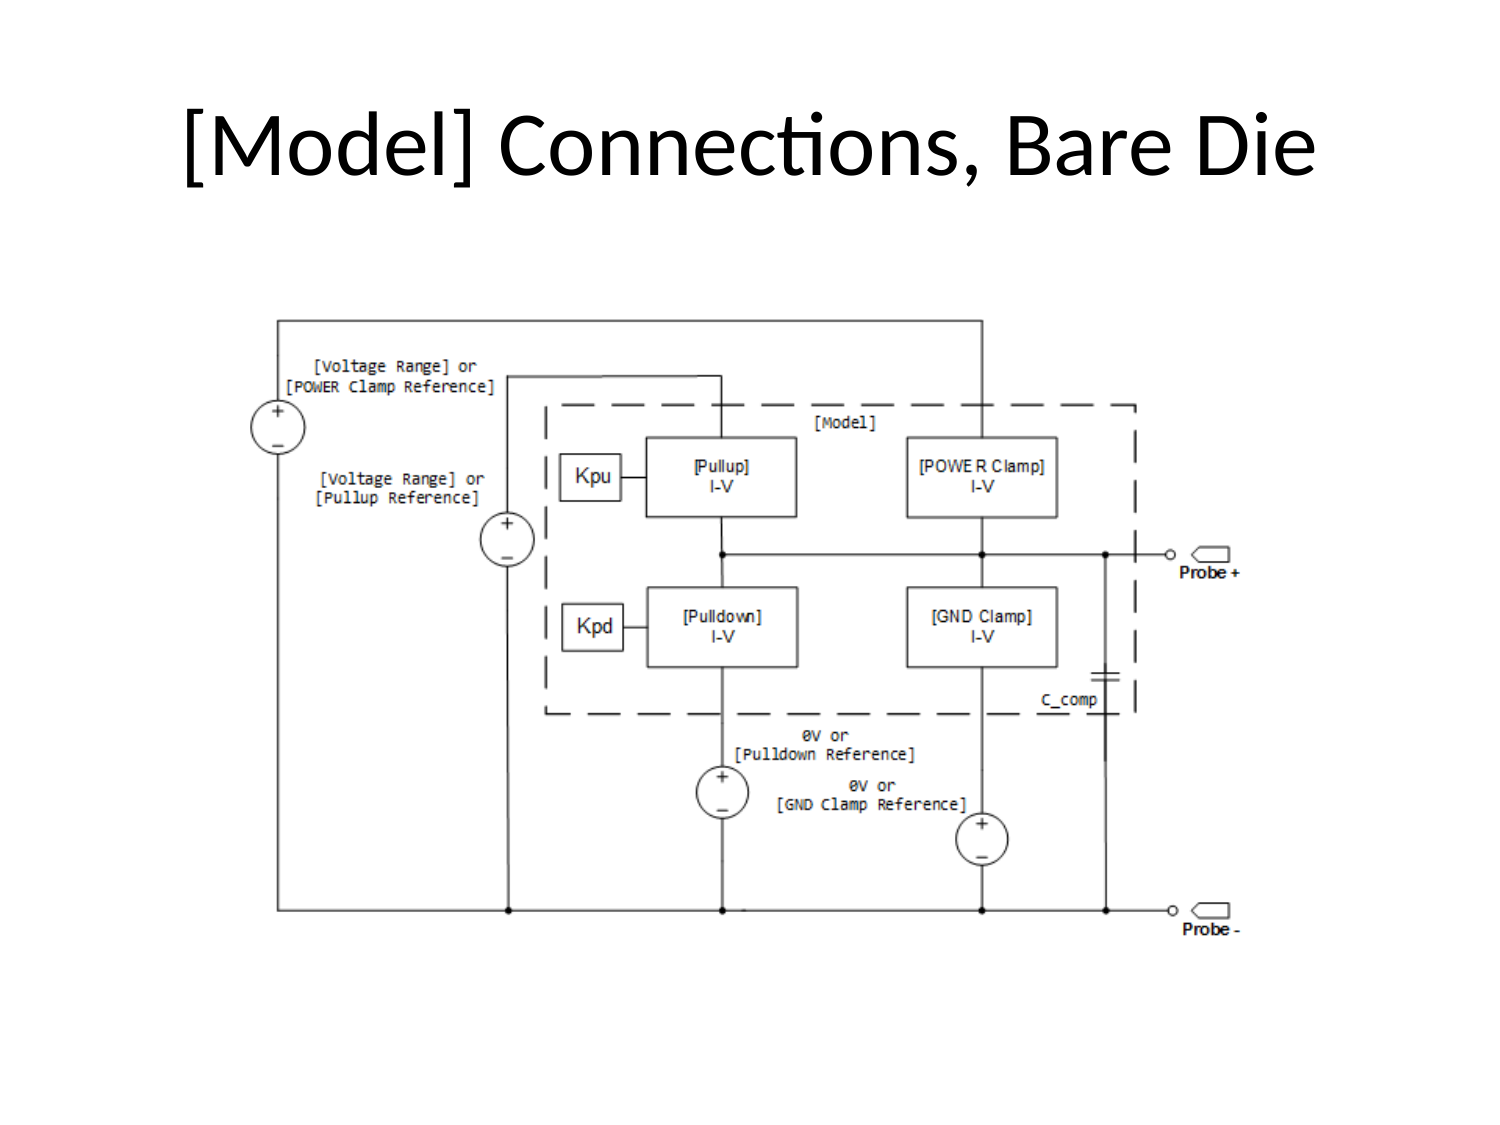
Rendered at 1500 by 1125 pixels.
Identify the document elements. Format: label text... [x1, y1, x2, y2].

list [248, 319, 1251, 948]
title [Model] Connections, Bare Die [75, 45, 1425, 233]
